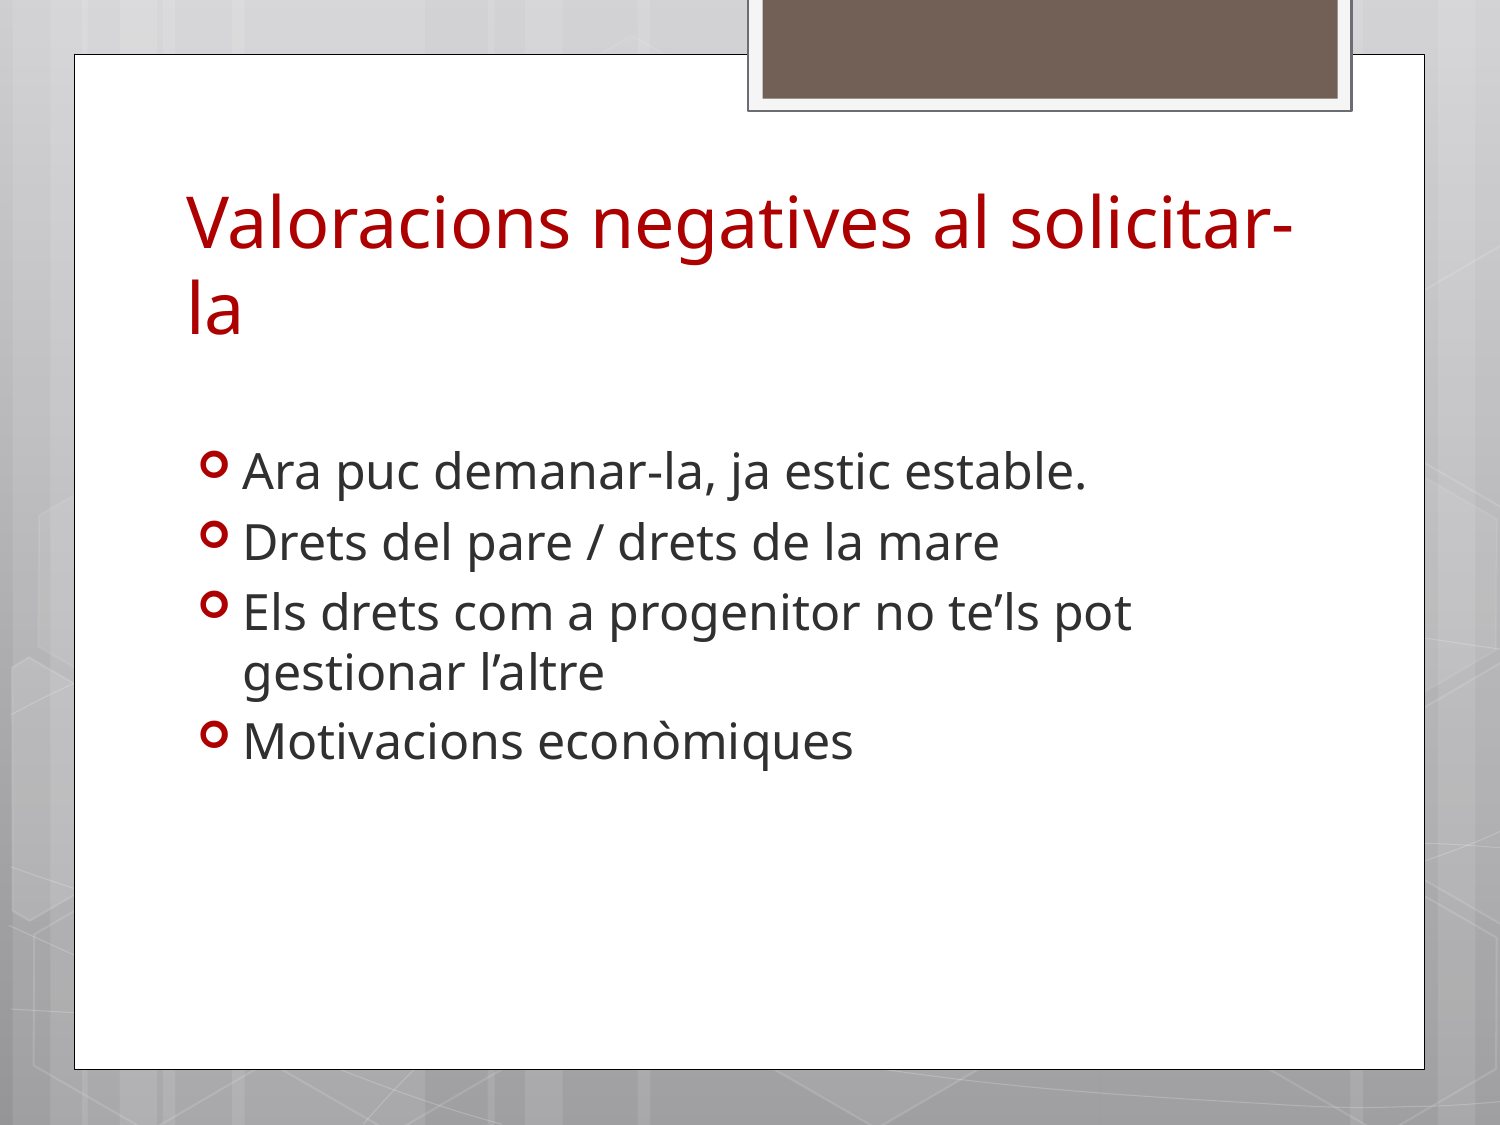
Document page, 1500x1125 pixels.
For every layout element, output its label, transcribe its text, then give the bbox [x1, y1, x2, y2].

title Valoracions negatives al solicitar-la [171, 168, 1324, 357]
list Ara puc demanar-la, ja estic estable. Drets del pare / drets de la mare Els drets com a progenitor no te’ls pot gestionar l’altre Motivacions econòmiques [171, 432, 1283, 957]
